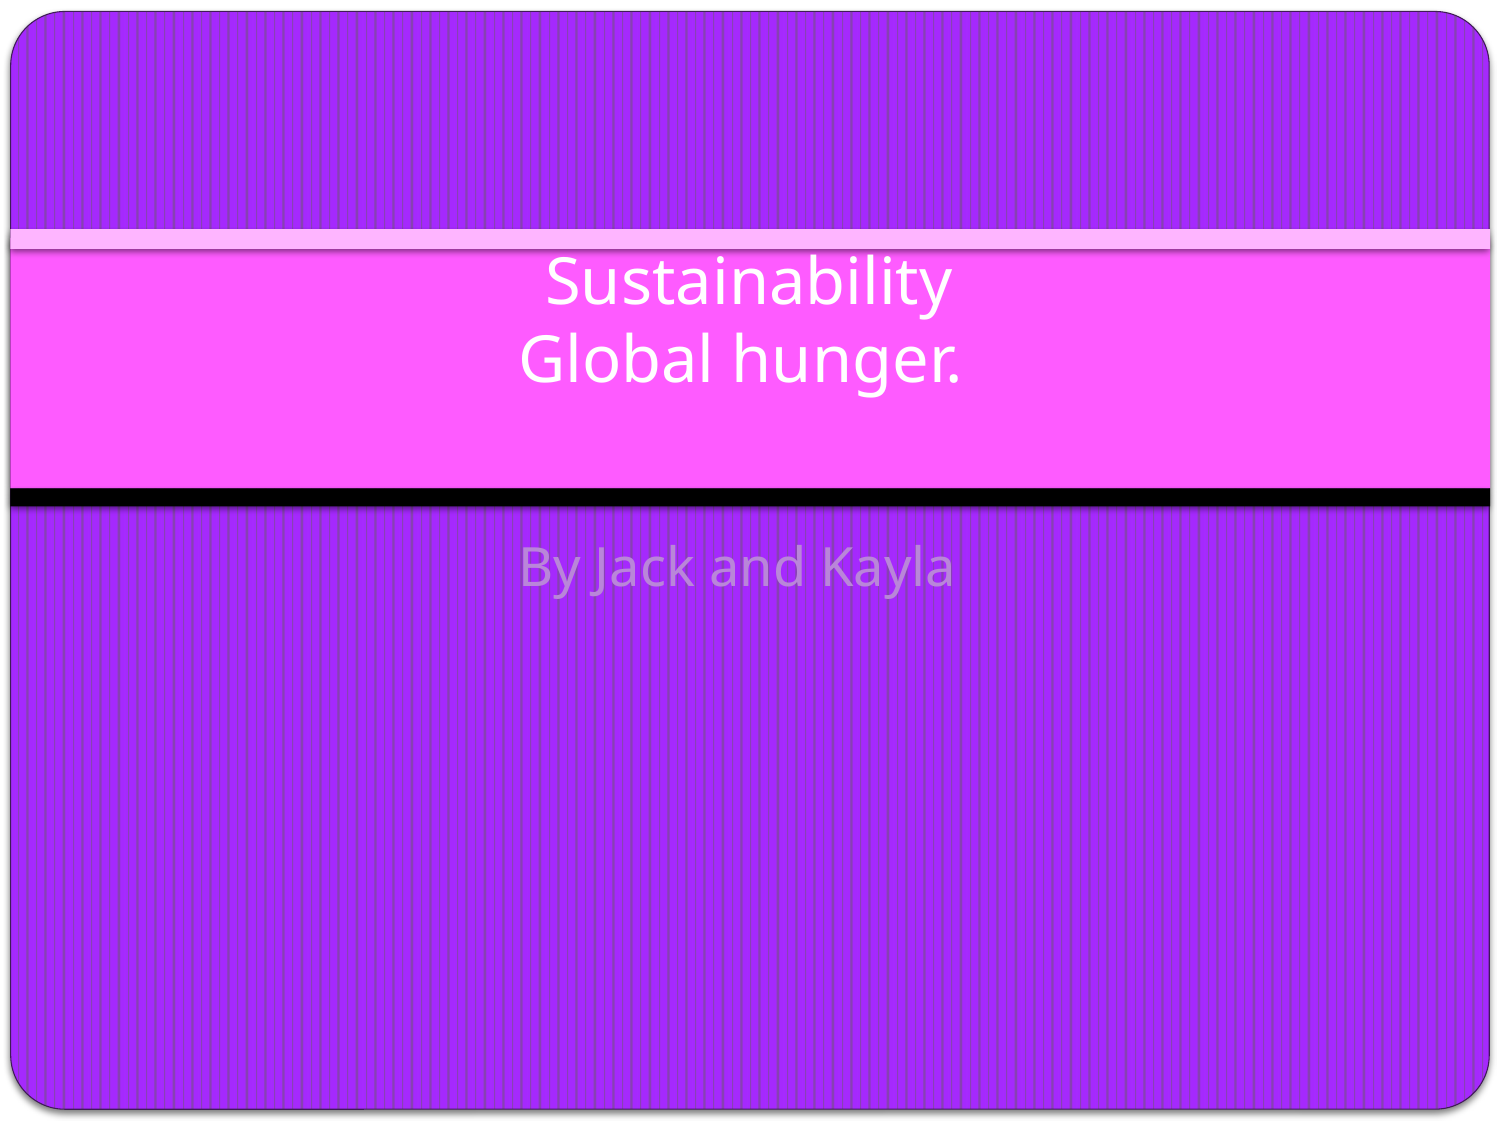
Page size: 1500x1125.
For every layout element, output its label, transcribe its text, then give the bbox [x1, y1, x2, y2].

title Sustainability Global hunger. [75, 231, 1424, 489]
subtitle By Jack and Kayla [212, 525, 1263, 788]
